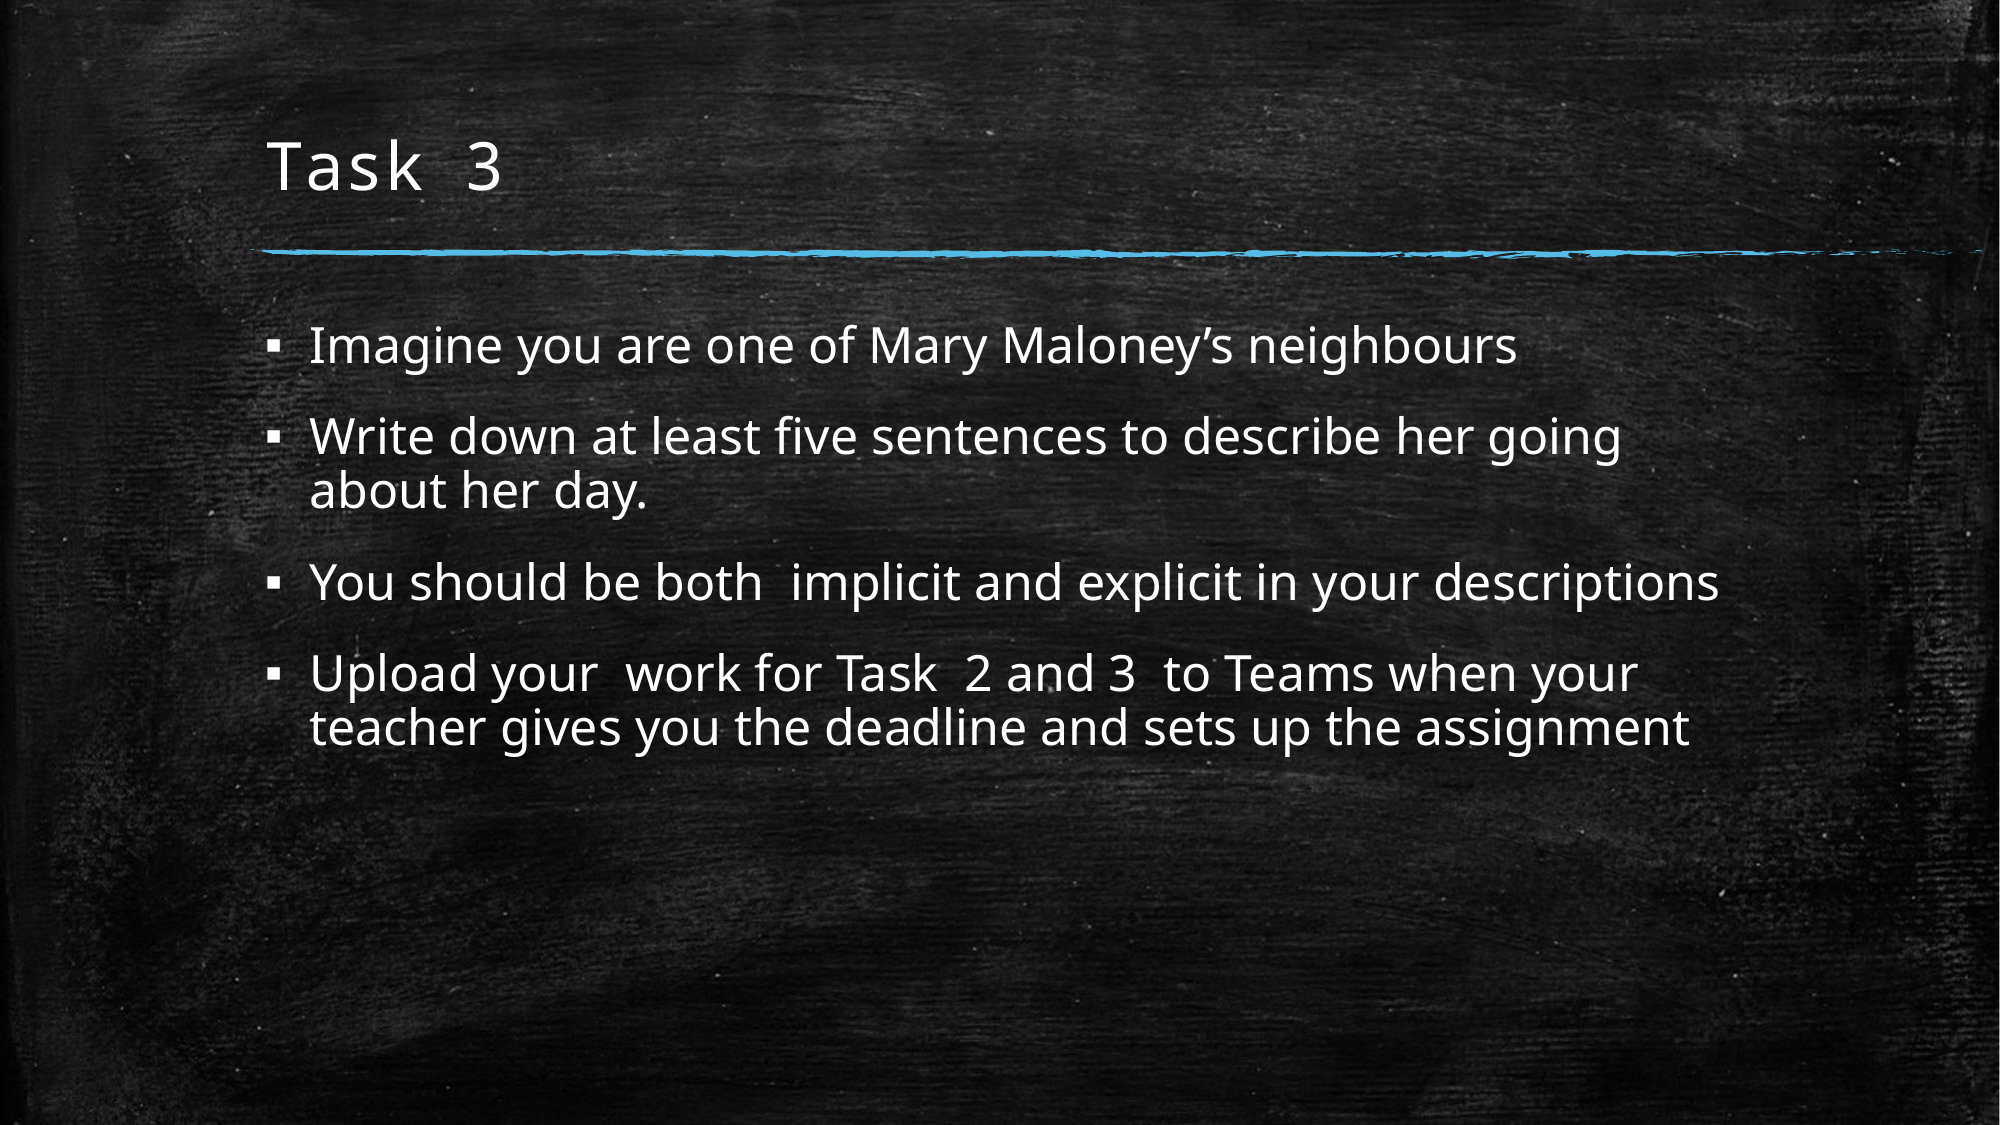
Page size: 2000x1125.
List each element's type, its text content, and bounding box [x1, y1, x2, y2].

picture [0, 0, 2000, 1125]
title Task 3 [249, 45, 1750, 213]
list Imagine you are one of Mary Maloney’s neighbours Write down at least five sentences to describe her going about her day. You should be both implicit and explicit in your descriptions Upload your work for Task 2 and 3 to Teams when your teacher gives you the deadline and sets up the assignment [249, 312, 1750, 1013]
